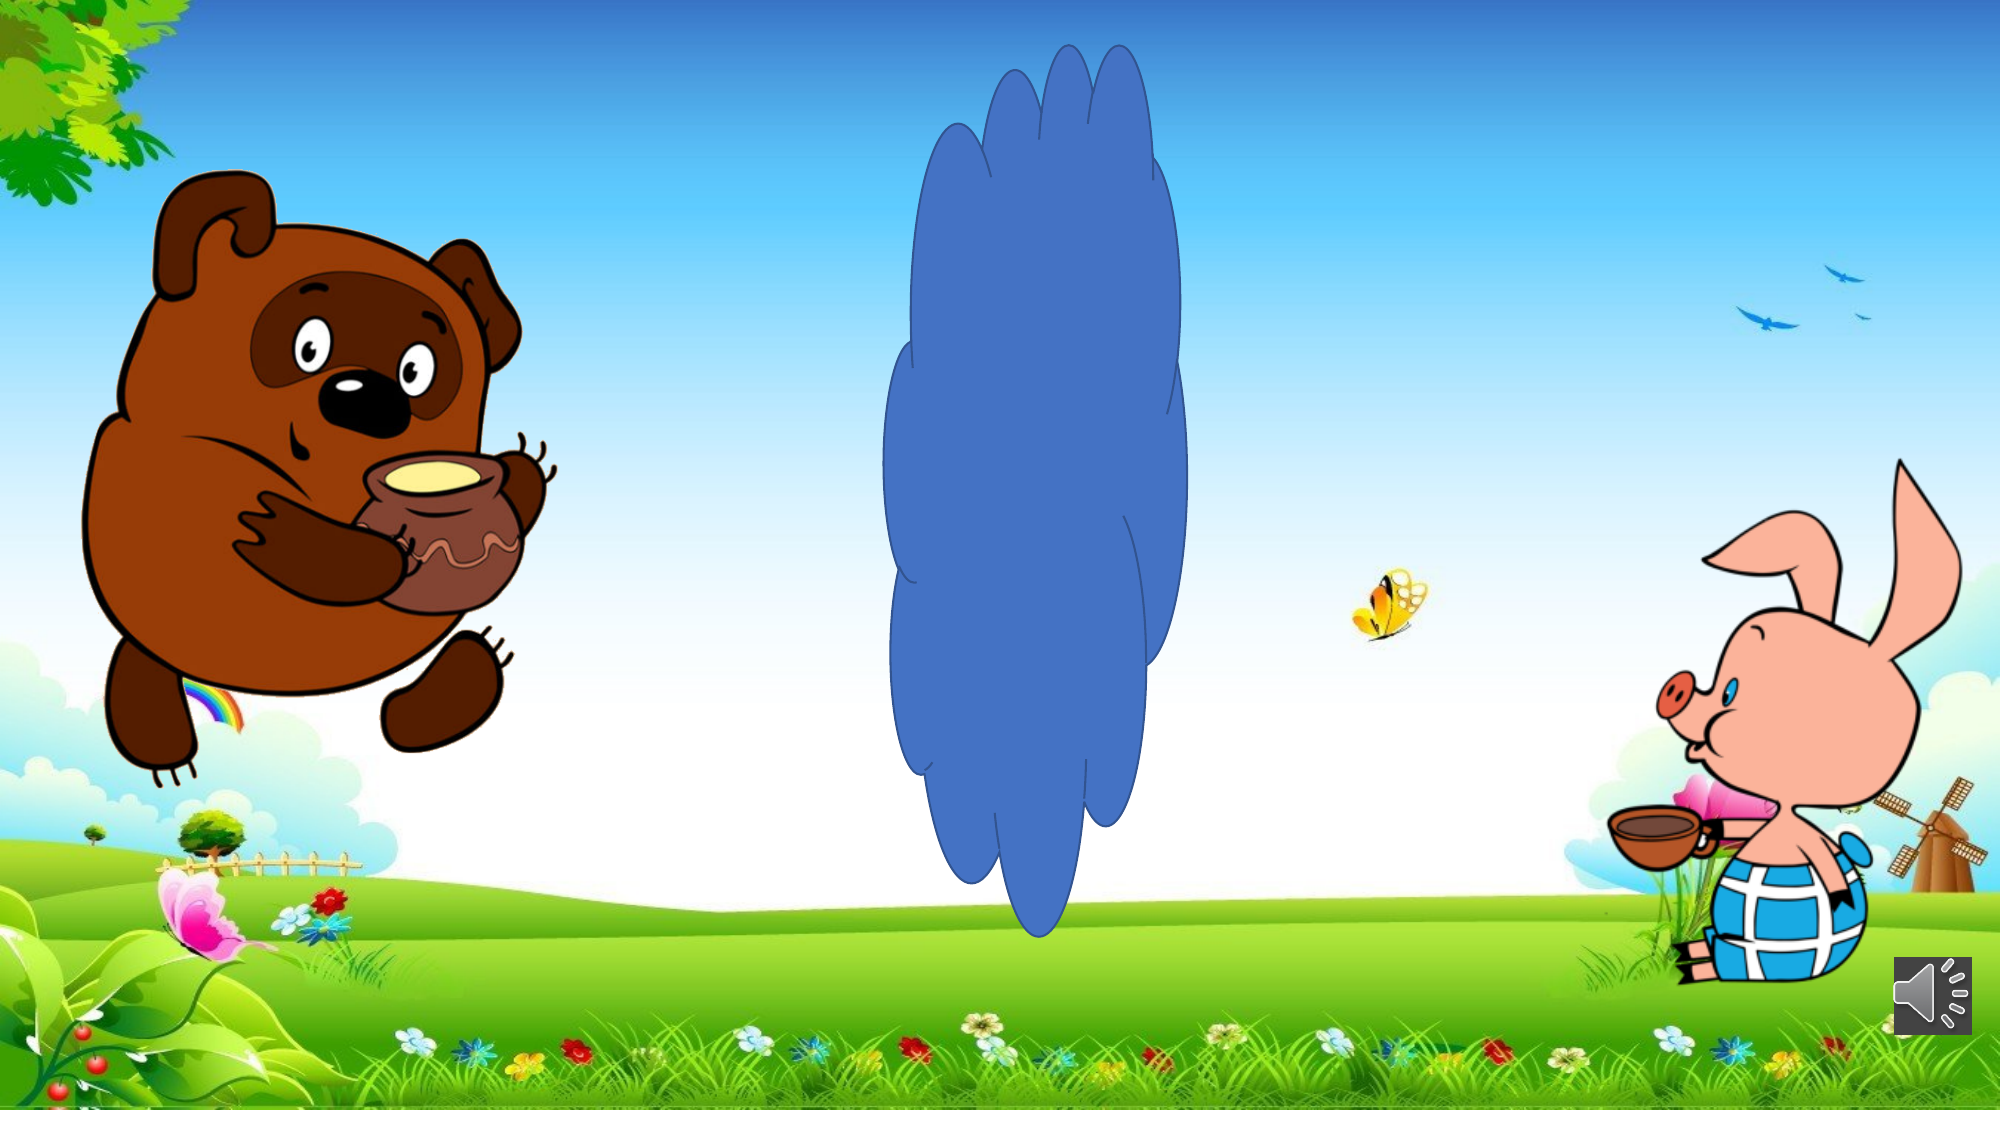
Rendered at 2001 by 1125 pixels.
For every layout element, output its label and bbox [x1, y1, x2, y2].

picture [0, 85, 677, 863]
list [0, 0, 2000, 1110]
picture [1553, 423, 2000, 1110]
